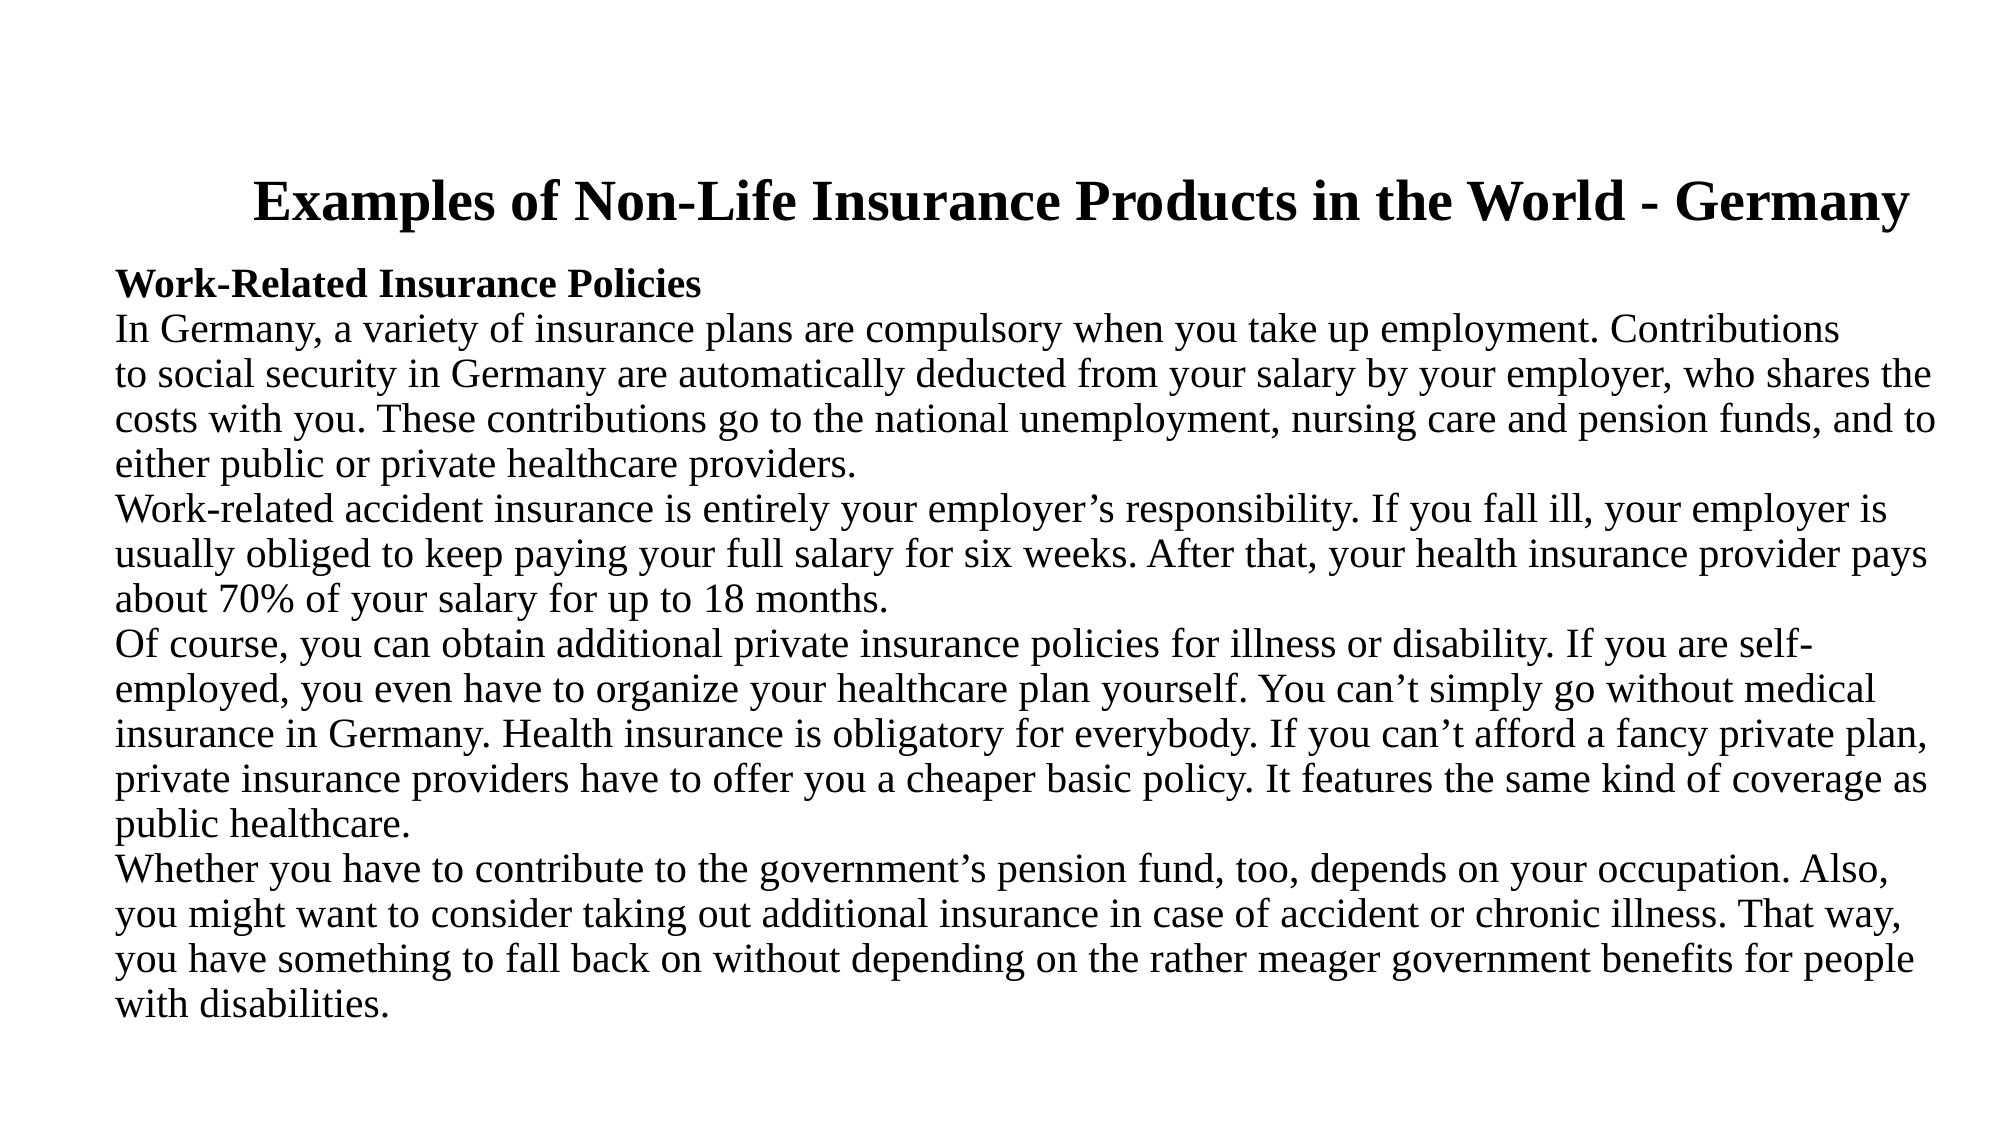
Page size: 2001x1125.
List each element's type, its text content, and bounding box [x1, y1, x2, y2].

title Examples of Non-Life Insurance Products in the World - Germany [238, 150, 1975, 253]
list Work-Related Insurance Policies In Germany, a variety of insurance plans are compulsory when you take up employment. Contributions to social security in Germany are automatically deducted from your salary by your employer, who shares the costs with you. These contributions go to the national unemployment, nursing care and pension funds, and to either public or private healthcare providers. Work-related accident insurance is entirely your employer’s responsibility. If you fall ill, your employer is usually obliged to keep paying your full salary for six weeks. After that, your health insurance provider pays about 70% of your salary for up to 18 months. Of course, you can obtain additional private insurance policies for illness or disability. If you are self-employed, you even have to organize your healthcare plan yourself. You can’t simply go without medical insurance in Germany. Health insurance is obligatory for everybody. If you can’t afford a fancy private plan, private insurance providers have to offer you a cheaper basic policy. It features the same kind of coverage as public healthcare. Whether you have to contribute to the government’s pension fund, too, depends on your occupation. Also, you might want to consider taking out additional insurance in case of accident or chronic illness. That way, you have something to fall back on without depending on the rather meager government benefits for people with disabilities. [99, 253, 1975, 1066]
